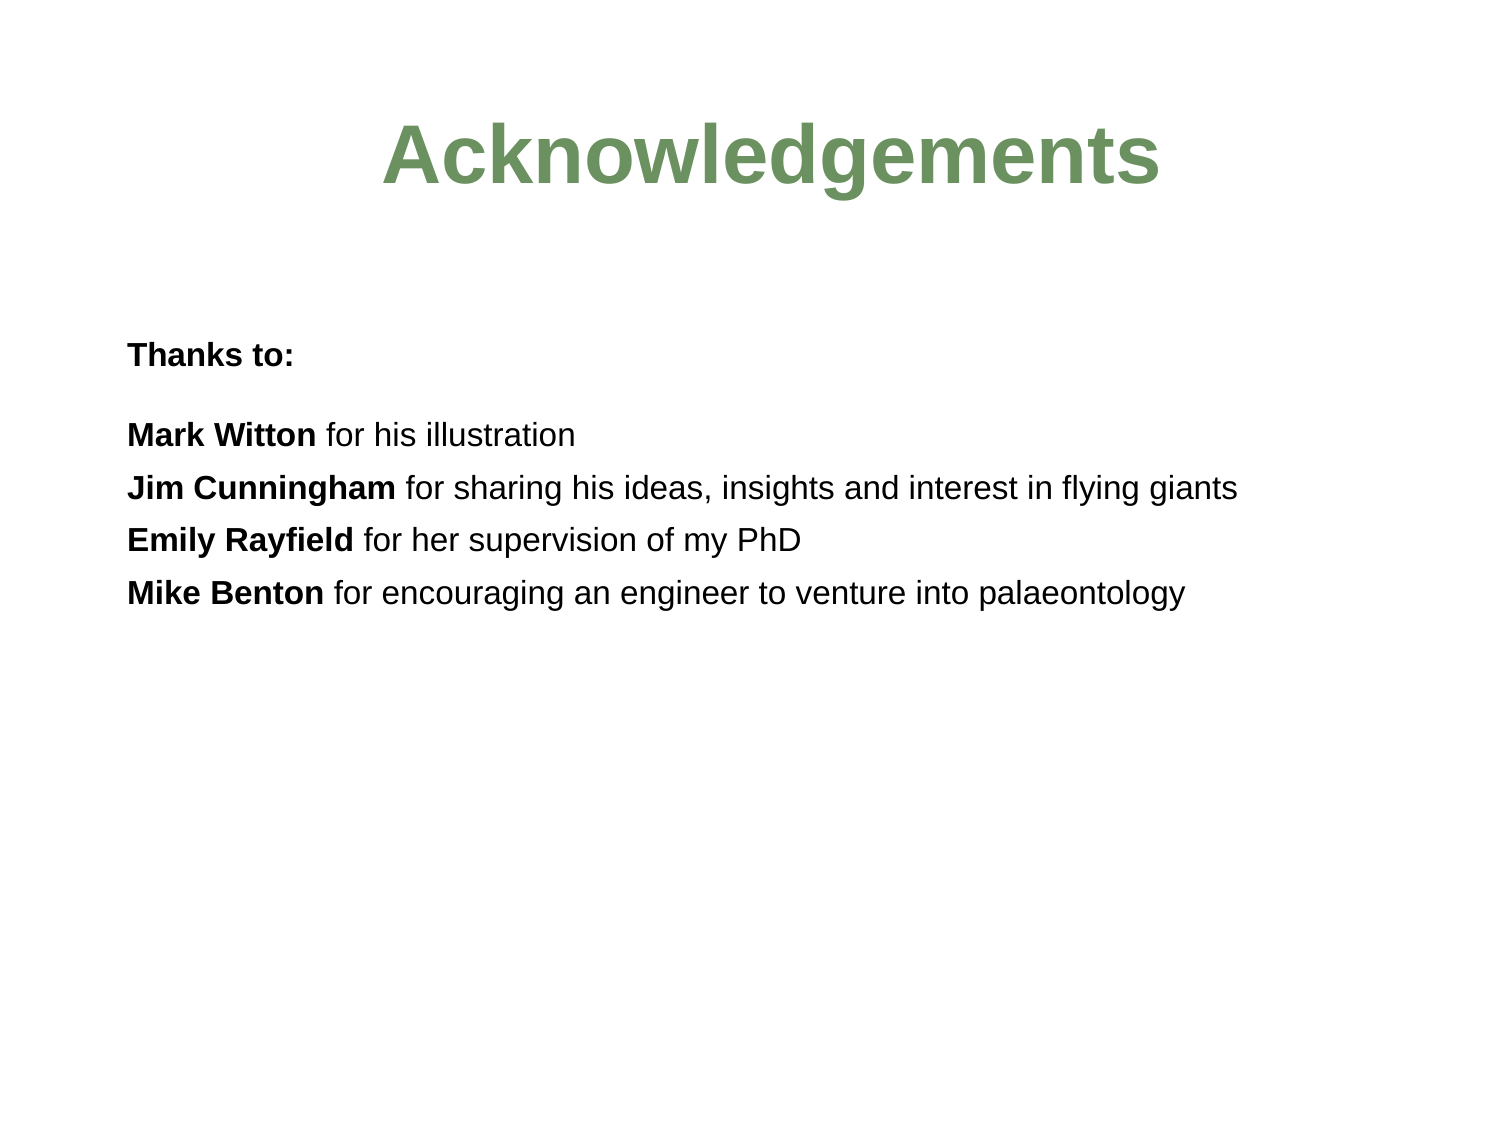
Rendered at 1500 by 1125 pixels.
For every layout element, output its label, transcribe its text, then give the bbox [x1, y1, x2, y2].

text_box Acknowledgements [287, 74, 1263, 225]
text_box Thanks to: Mark Witton for his illustration Jim Cunningham for sharing his ideas, insights and interest in flying giants Emily Rayfield for her supervision of my PhD Mike Benton for encouraging an engineer to venture into palaeontology [112, 326, 1413, 619]
